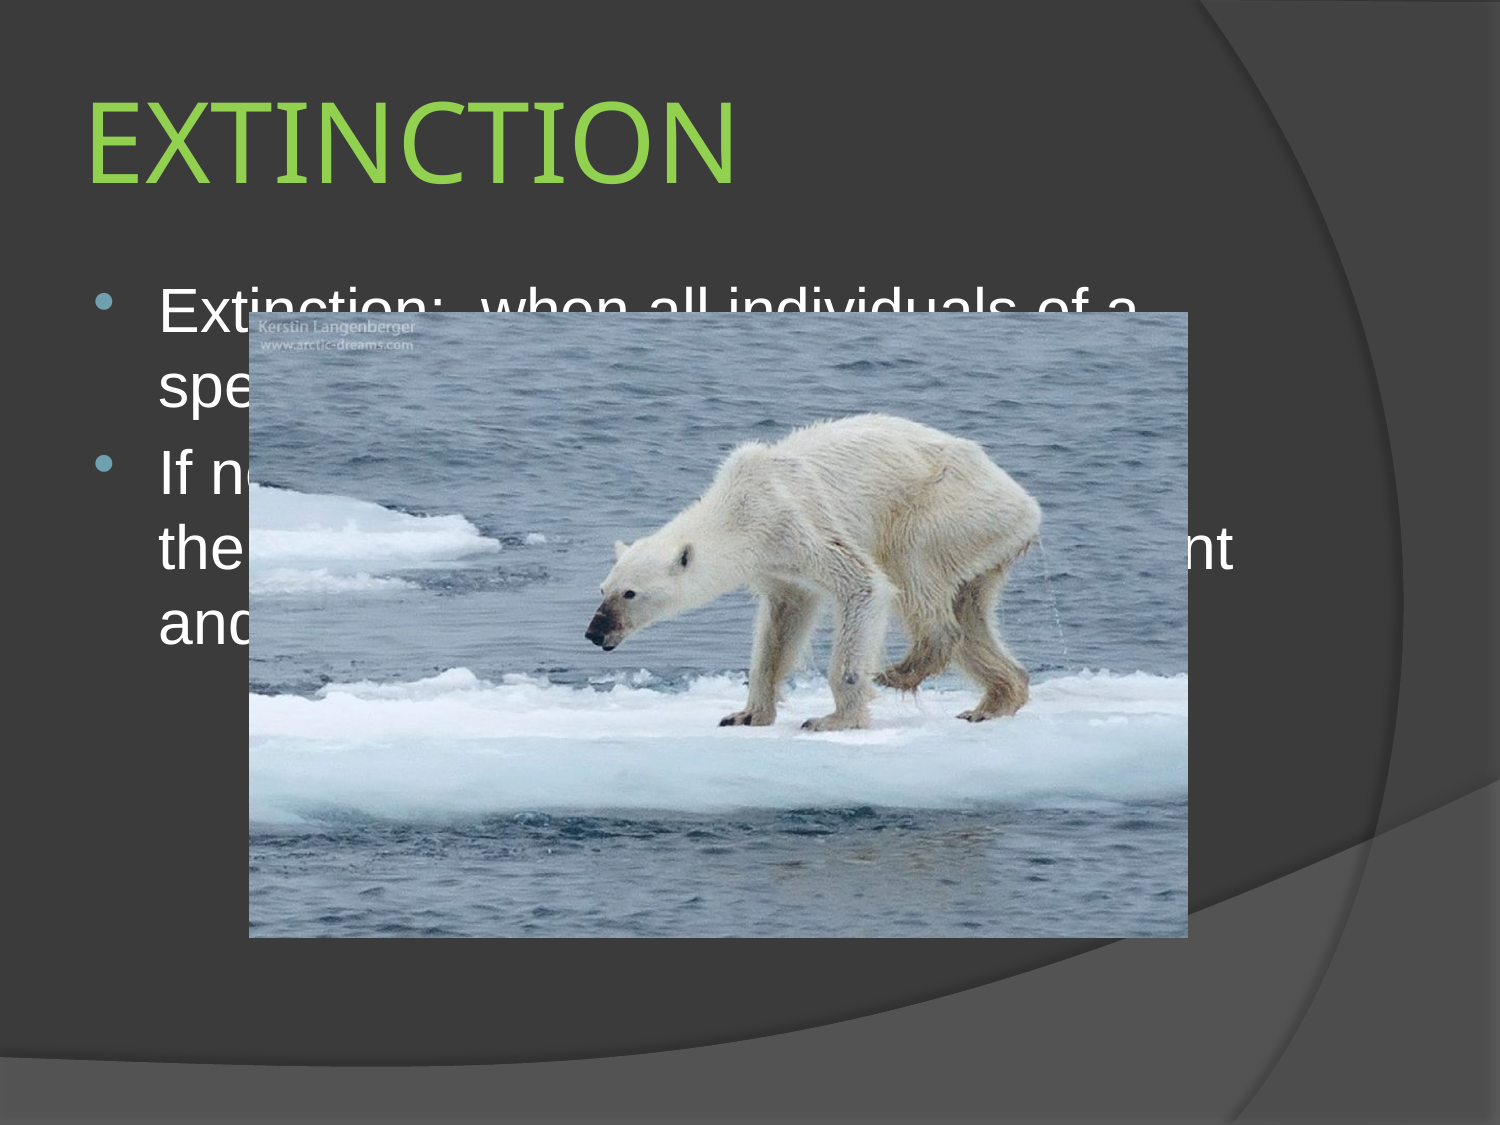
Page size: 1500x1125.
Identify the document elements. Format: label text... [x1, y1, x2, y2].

picture [249, 312, 1188, 938]
list Extinction: when all individuals of a species have died. If no individuals have traits that help them survive the changed environment and reproduce, they will die out. [75, 262, 1300, 1005]
title EXTINCTION [75, 45, 1300, 233]
